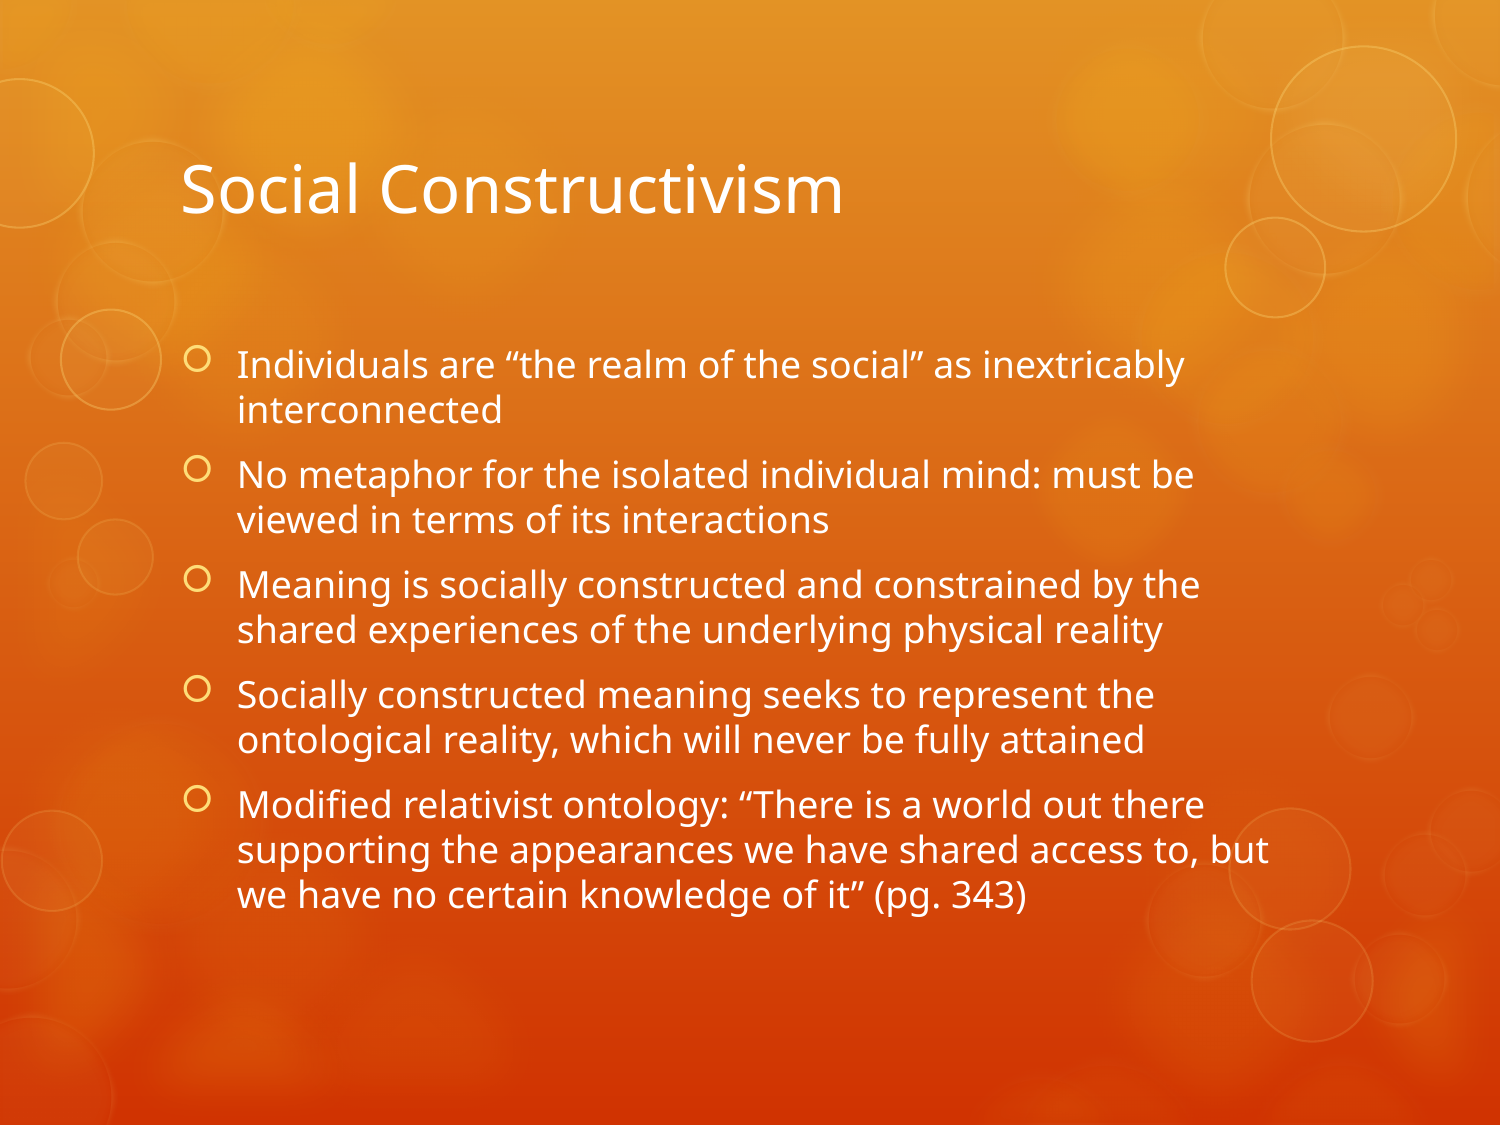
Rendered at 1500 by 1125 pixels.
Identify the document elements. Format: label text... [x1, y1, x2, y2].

title Social Constructivism [165, 110, 1335, 263]
list Individuals are “the realm of the social” as inextricably interconnected No metaphor for the isolated individual mind: must be viewed in terms of its interactions Meaning is socially constructed and constrained by the shared experiences of the underlying physical reality Socially constructed meaning seeks to represent the ontological reality, which will never be fully attained Modified relativist ontology: “There is a world out there supporting the appearances we have shared access to, but we have no certain knowledge of it” (pg. 343) [165, 296, 1335, 962]
